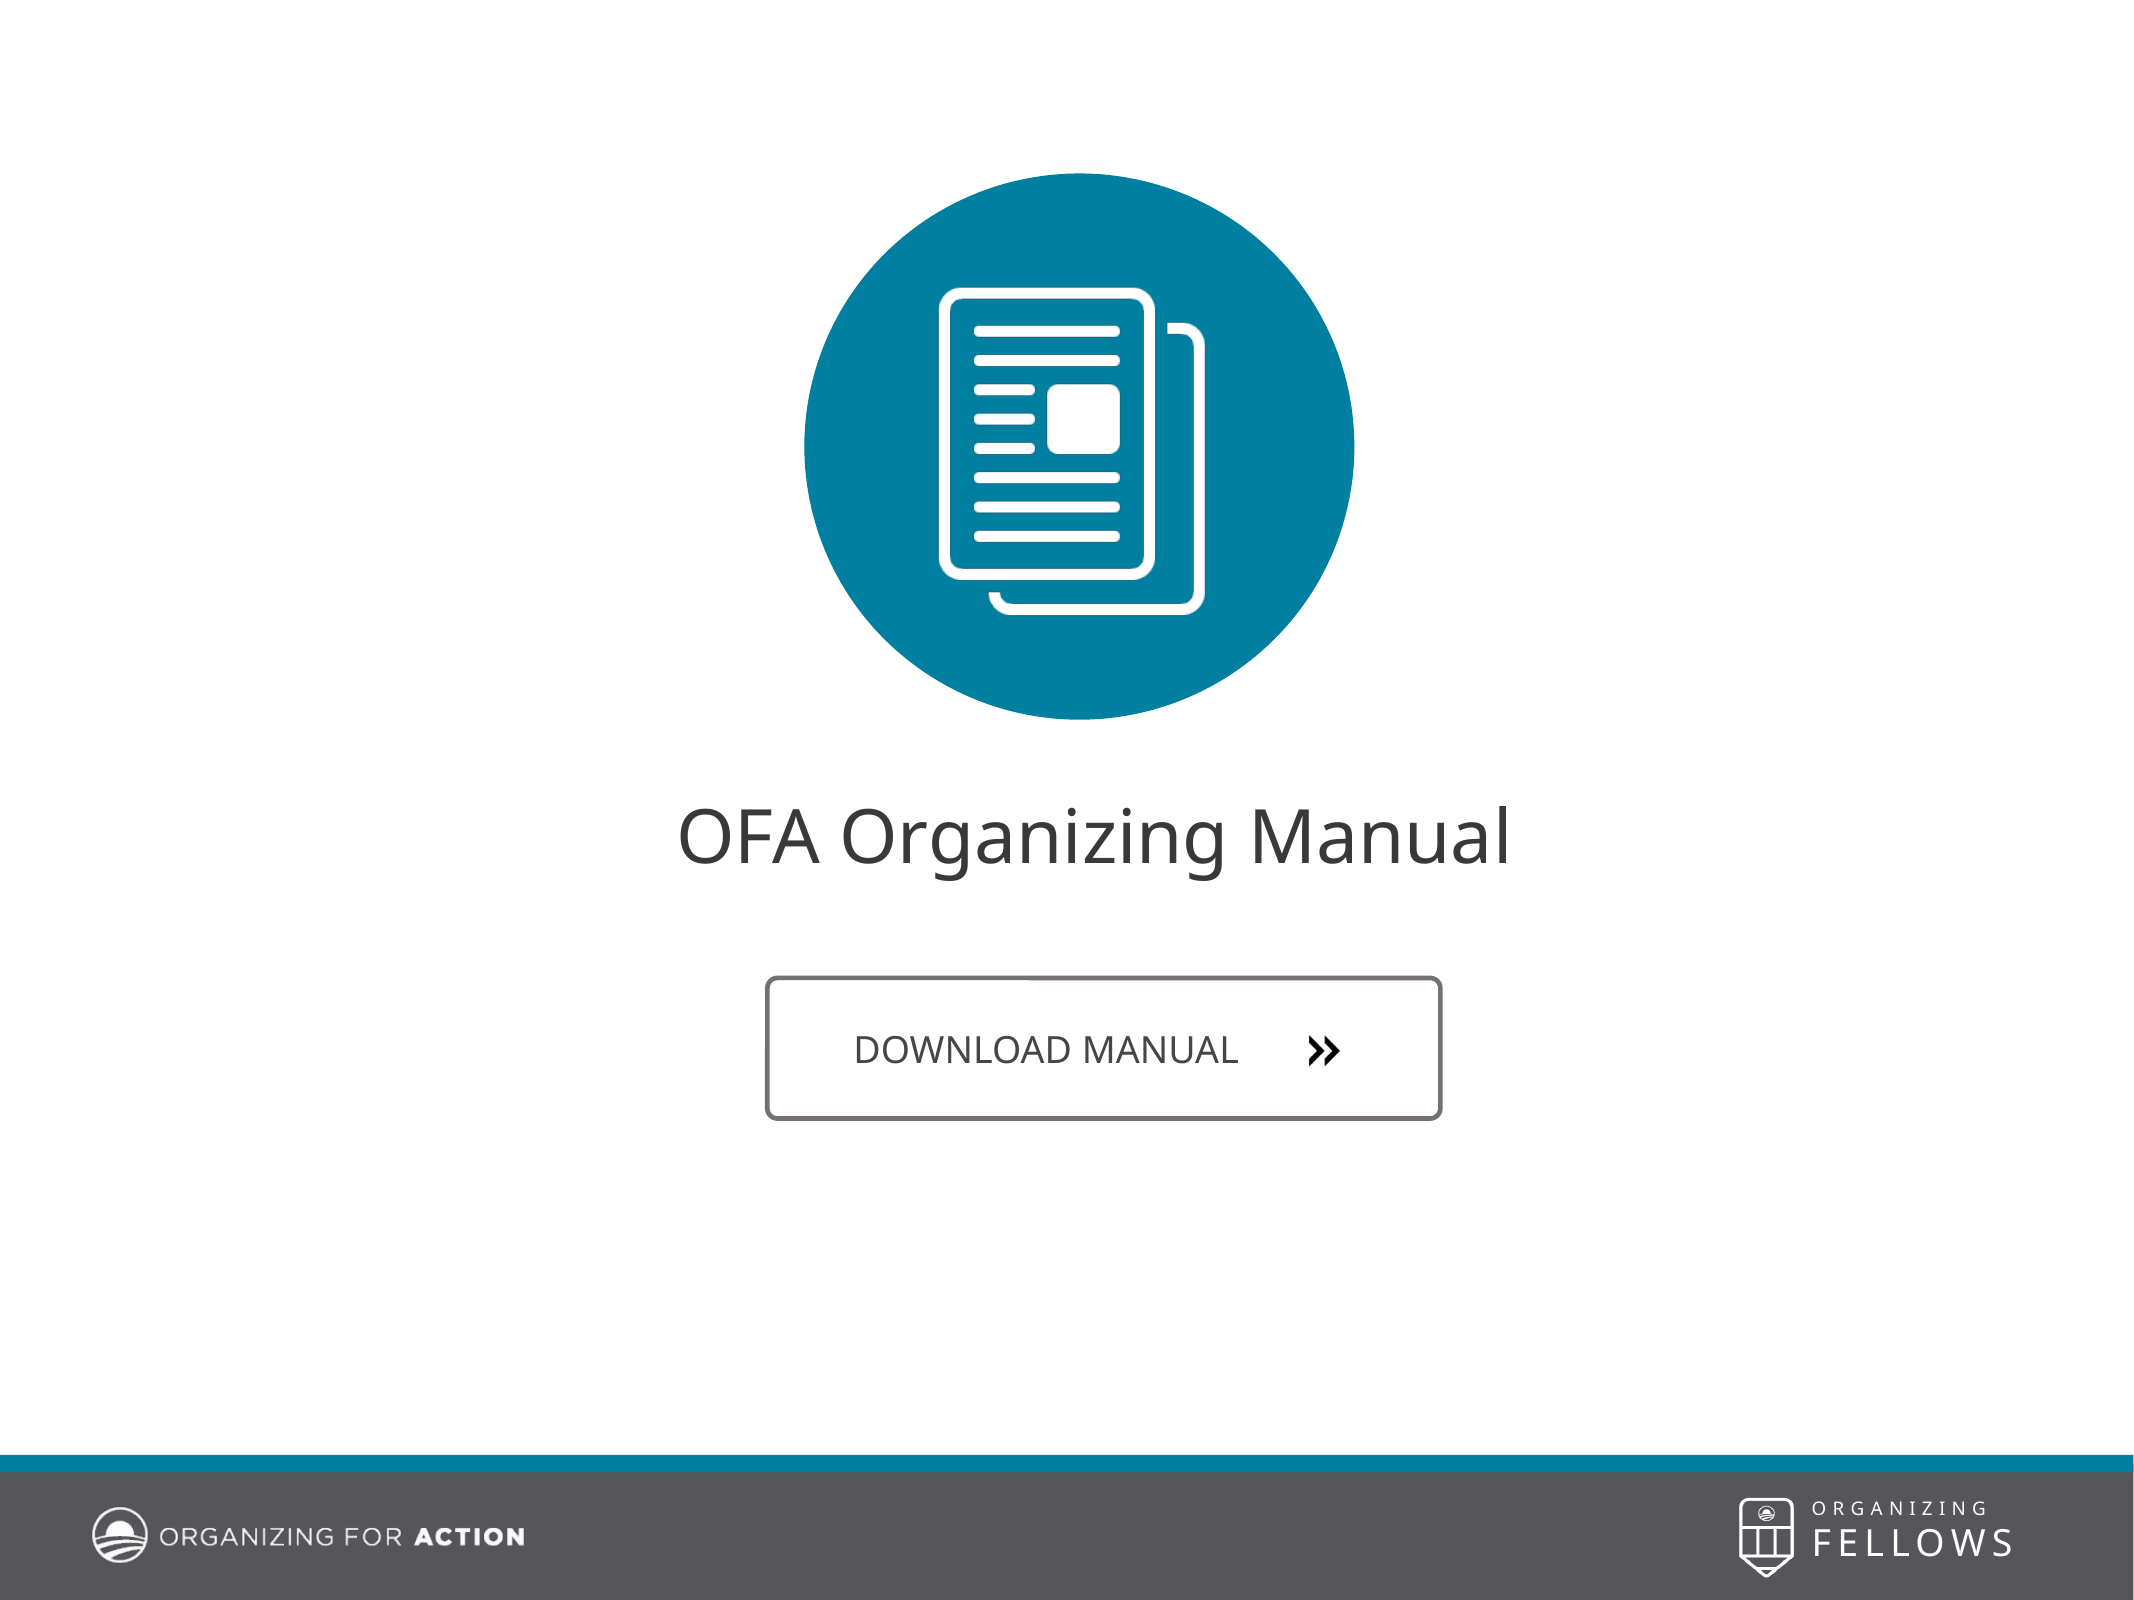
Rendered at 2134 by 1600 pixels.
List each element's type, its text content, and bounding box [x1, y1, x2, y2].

picture [989, 323, 1205, 615]
text_box [803, 172, 1356, 721]
text_box OFA Organizing Manual [260, 781, 1948, 886]
picture [939, 288, 1155, 580]
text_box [767, 977, 1441, 1119]
picture [0, 1473, 2134, 1600]
